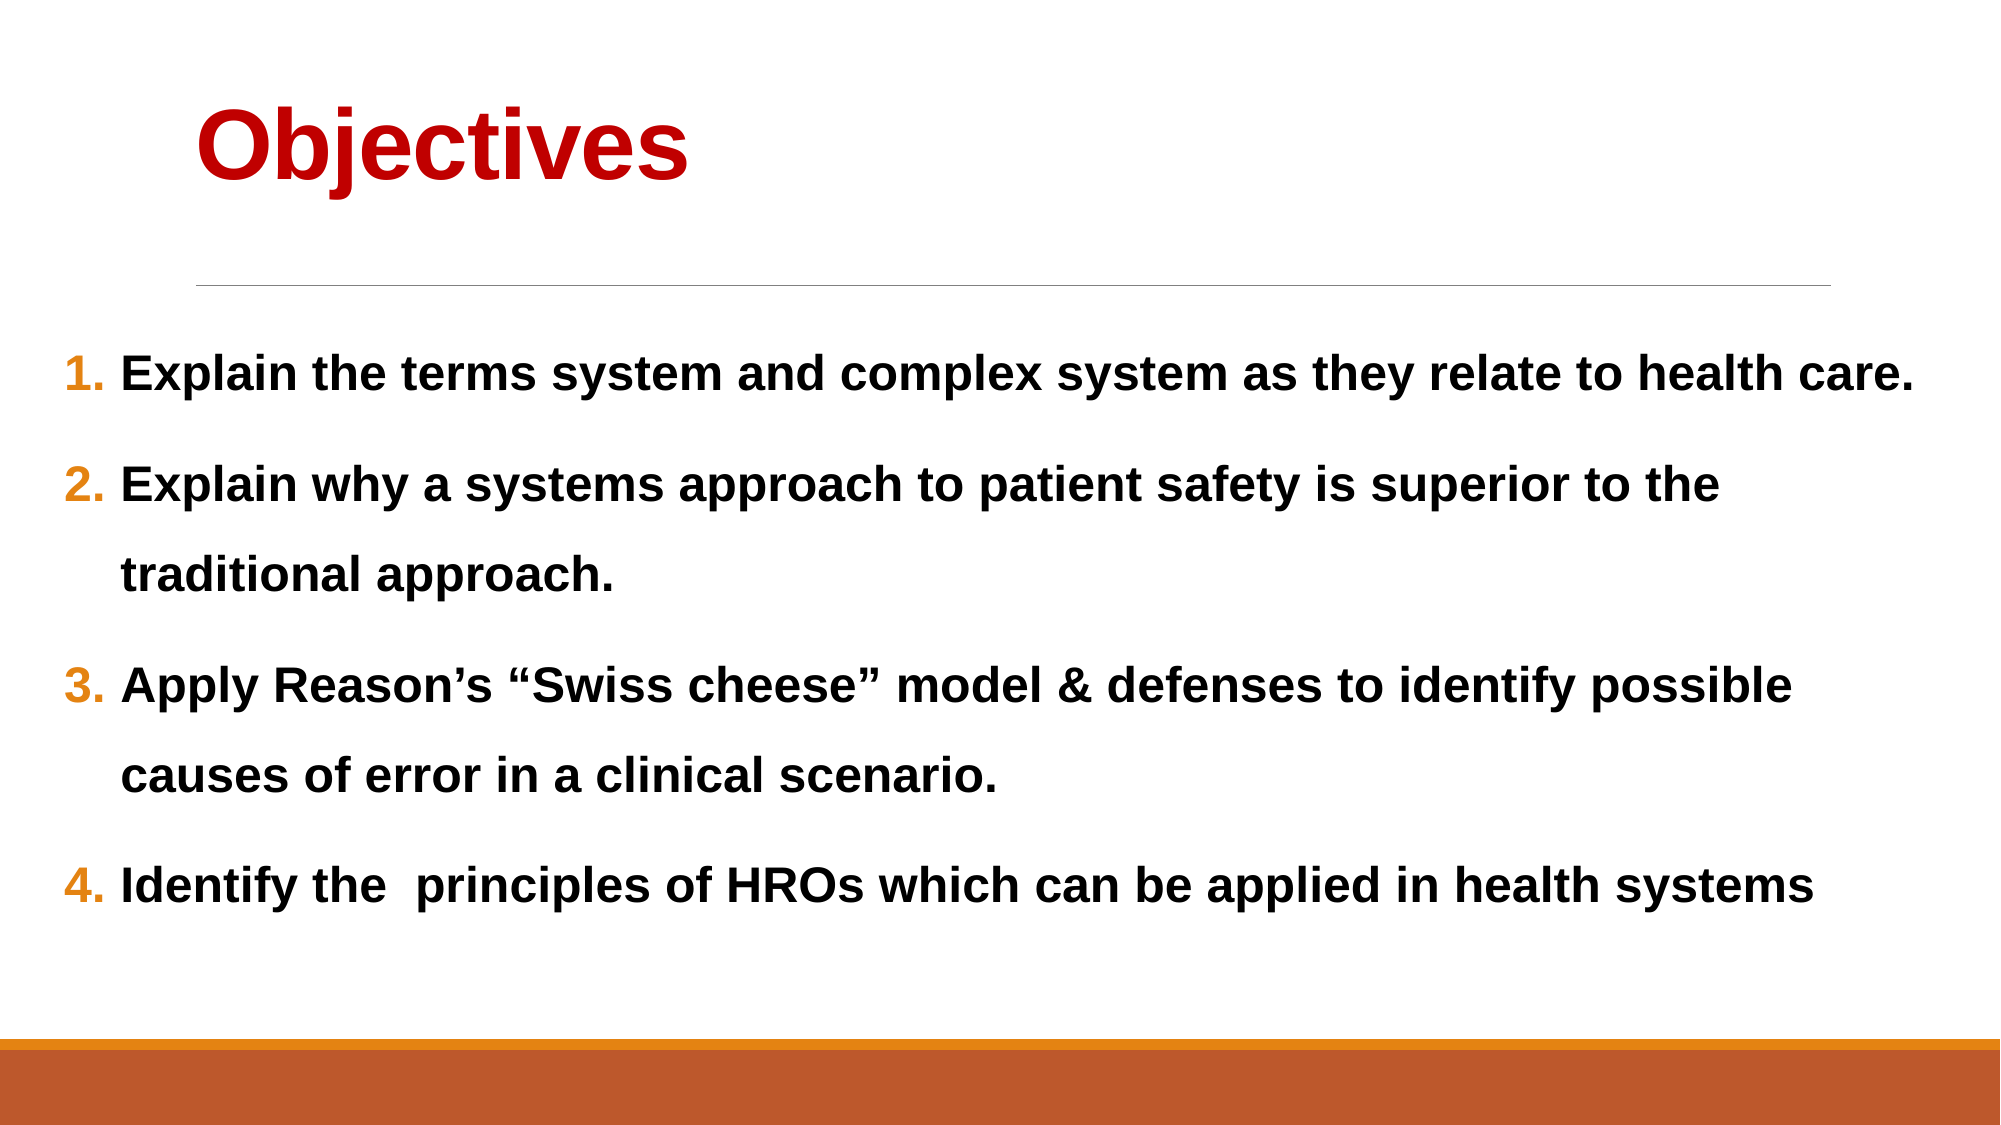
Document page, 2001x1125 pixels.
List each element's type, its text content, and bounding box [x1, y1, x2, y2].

title Objectives [180, 47, 1830, 208]
list Explain the terms system and complex system as they relate to health care. Explain why a systems approach to patient safety is superior to the traditional approach. Apply Reason’s “Swiss cheese” model & defenses to identify possible causes of error in a clinical scenario. Identify the principles of HROs which can be applied in health systems [64, 302, 1936, 1016]
